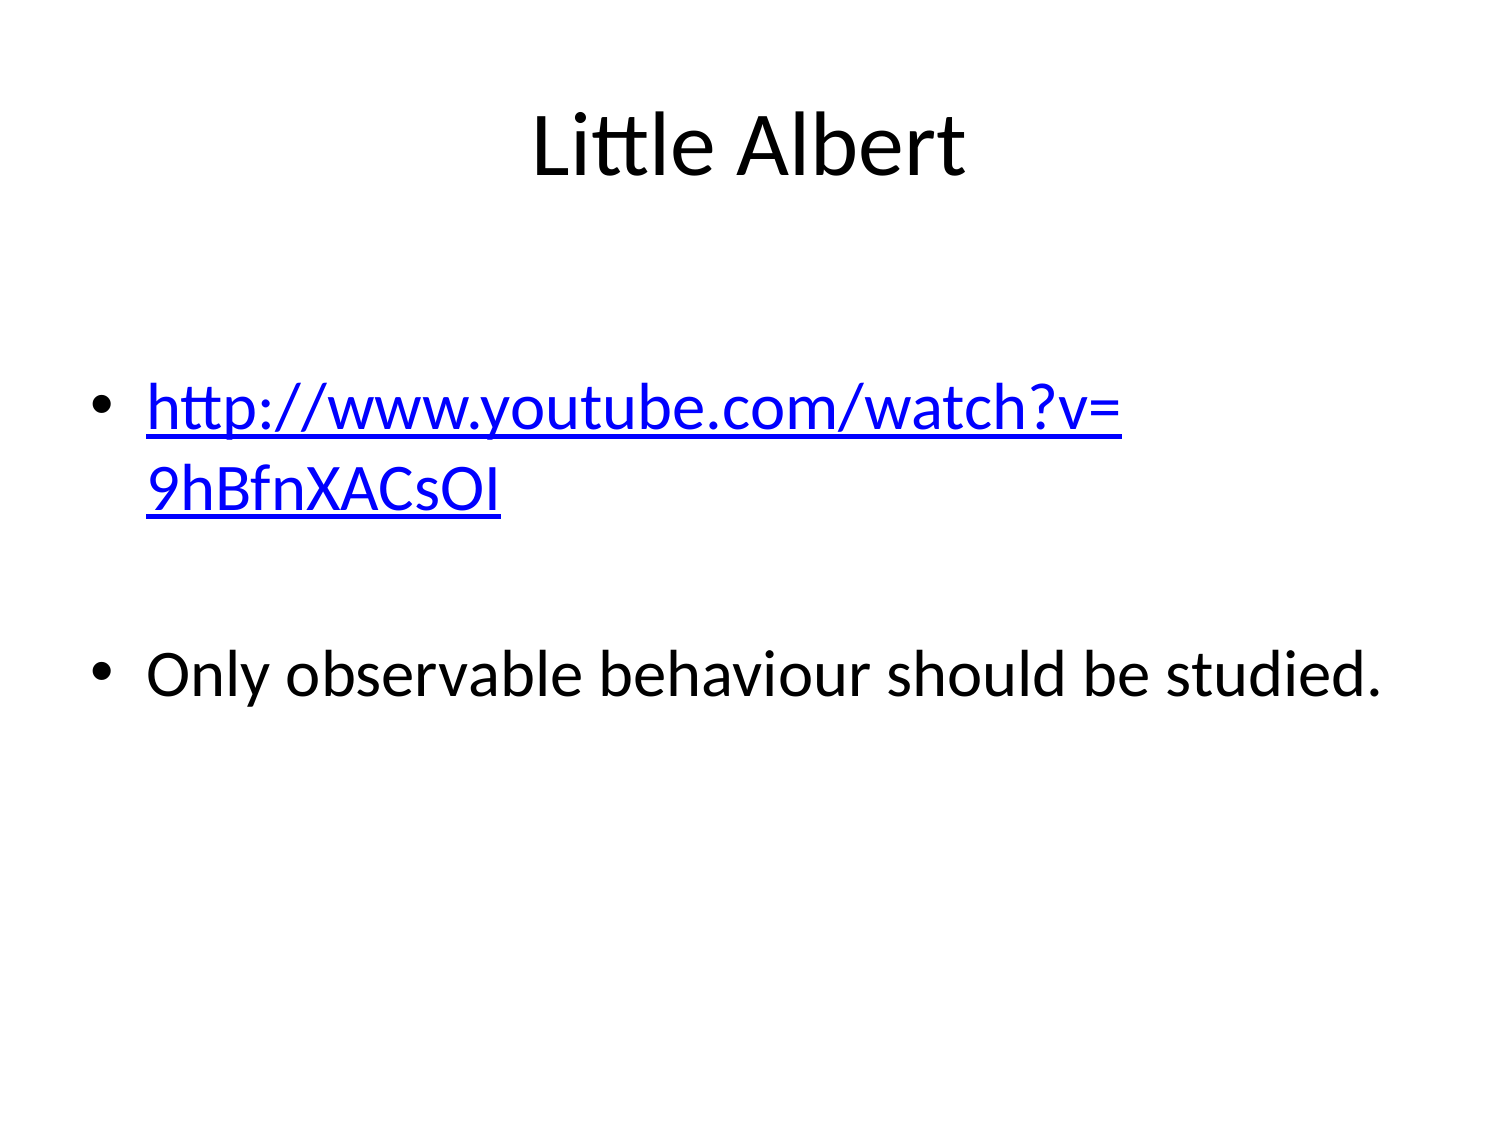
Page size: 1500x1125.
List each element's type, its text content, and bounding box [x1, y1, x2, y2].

list http://www.youtube.com/watch?v=9hBfnXACsOI Only observable behaviour should be studied. [75, 262, 1425, 1005]
title Little Albert [75, 45, 1425, 233]
